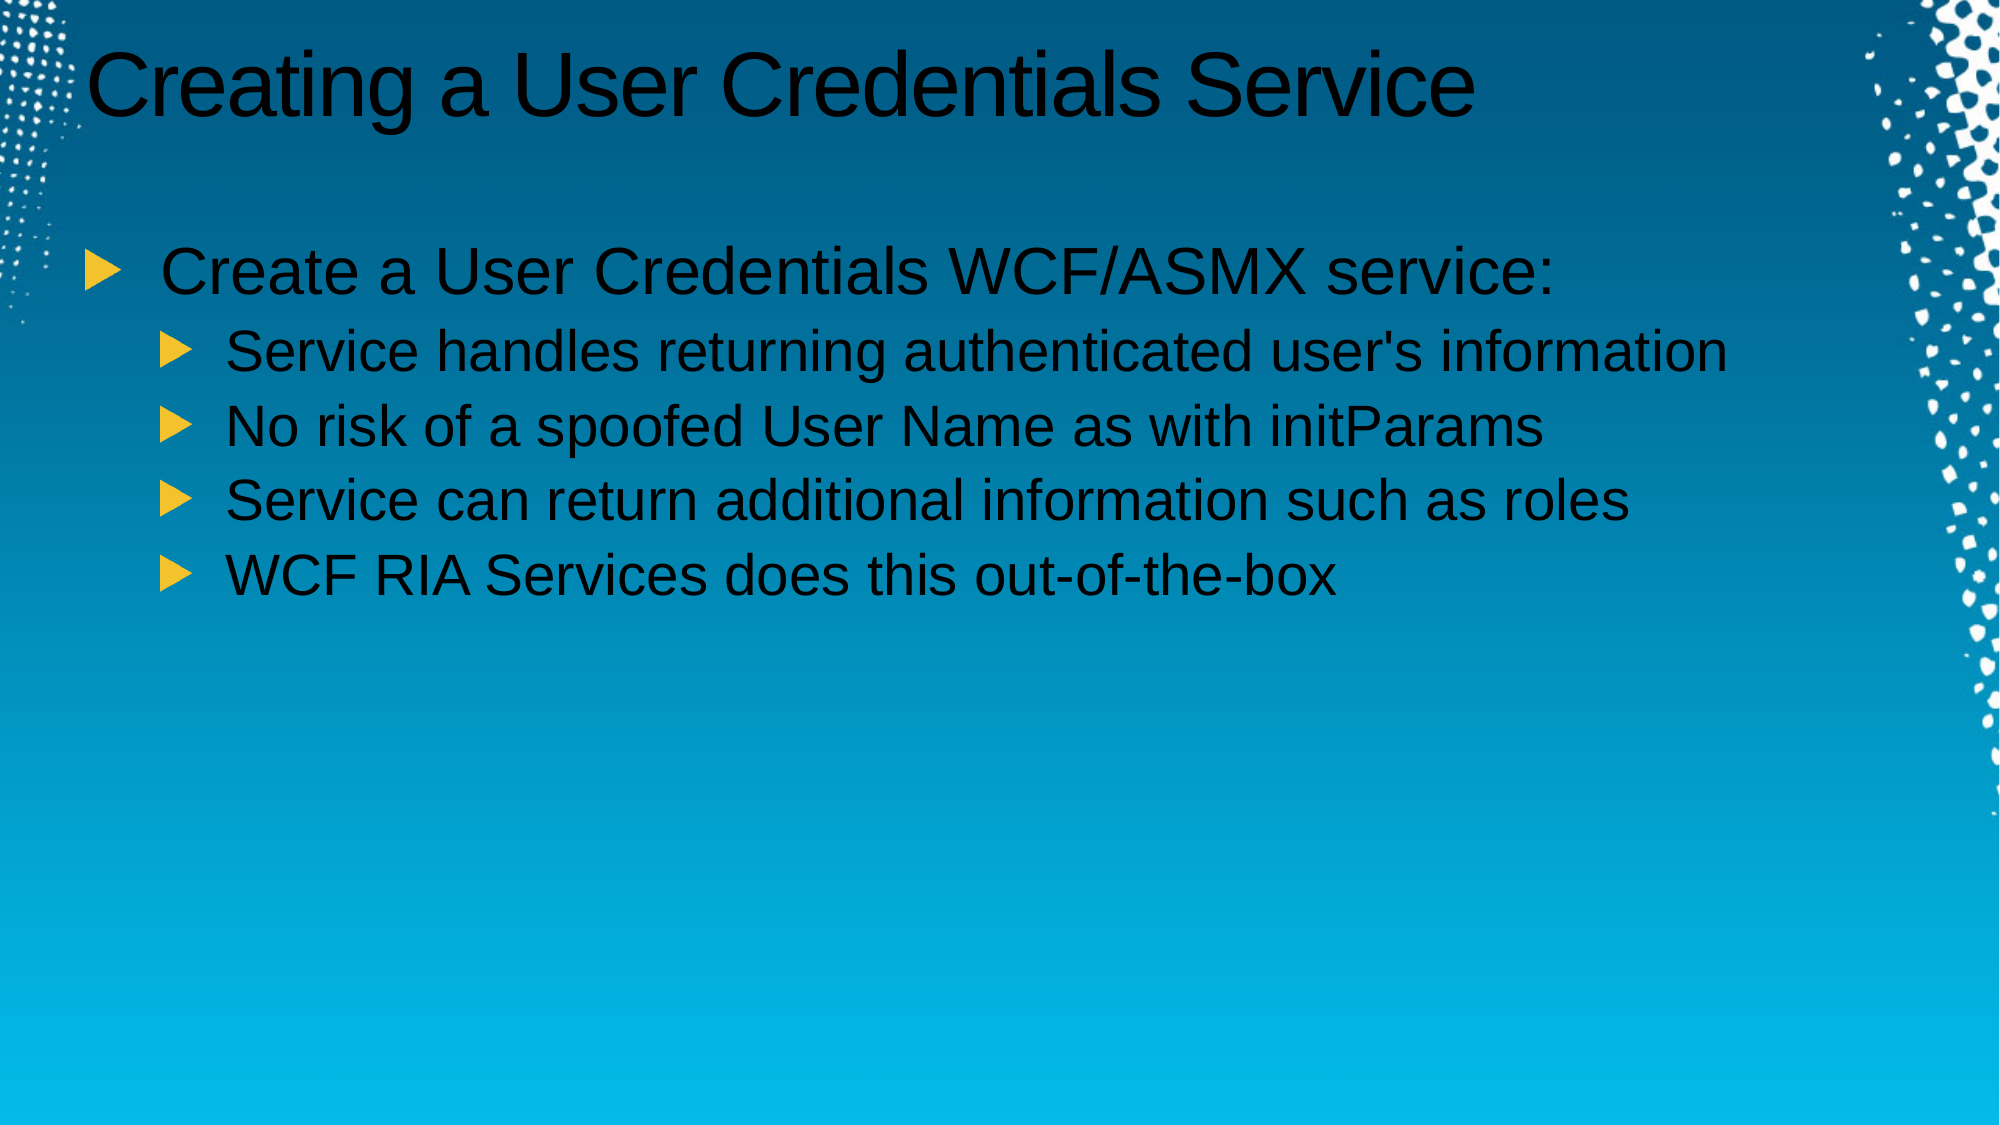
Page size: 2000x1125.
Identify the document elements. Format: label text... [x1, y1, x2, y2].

picture [650, 565, 675, 594]
picture [1938, 122, 1950, 133]
picture [58, 32, 66, 41]
picture [284, 562, 318, 594]
picture [527, 565, 552, 594]
picture [1963, 335, 1972, 344]
picture [1955, 246, 1965, 256]
picture [869, 562, 881, 594]
picture [1920, 257, 1932, 264]
picture [1892, 212, 1902, 216]
picture [24, 72, 32, 79]
picture [1946, 525, 1956, 533]
picture [1919, 367, 1930, 378]
picture [1248, 562, 1253, 594]
picture [1963, 589, 1976, 607]
picture [86, 250, 119, 289]
picture [1926, 344, 1939, 358]
picture [1992, 438, 2000, 448]
picture [254, 562, 276, 594]
picture [47, 0, 57, 10]
picture [793, 565, 818, 594]
picture [1994, 382, 2000, 391]
picture [1969, 625, 1985, 642]
picture [1993, 321, 2000, 339]
picture [1928, 399, 1939, 415]
picture [1011, 565, 1023, 594]
picture [54, 76, 60, 83]
picture [0, 24, 9, 33]
picture [760, 565, 785, 594]
picture [33, 116, 40, 124]
picture [1935, 379, 1948, 391]
picture [161, 556, 190, 590]
picture [13, 41, 25, 49]
picture [1953, 301, 1962, 312]
picture [1925, 87, 1941, 99]
picture [1164, 562, 1168, 594]
picture [1911, 223, 1918, 230]
picture [683, 565, 705, 594]
picture [1280, 565, 1305, 594]
picture [825, 565, 847, 594]
picture [1935, 431, 1946, 449]
picture [489, 562, 519, 594]
picture [1978, 517, 1987, 527]
picture [434, 562, 469, 594]
picture [1922, 200, 1934, 207]
picture [1990, 492, 2000, 505]
picture [1925, 141, 1935, 155]
picture [43, 42, 49, 53]
picture [1991, 747, 2000, 765]
picture [978, 565, 1003, 594]
picture [229, 562, 251, 594]
title Creating a User Credentials Service [85, 37, 1914, 138]
picture [31, 131, 37, 138]
picture [30, 14, 40, 23]
picture [1932, 235, 1943, 241]
picture [1942, 465, 1958, 483]
picture [328, 562, 353, 594]
picture [1963, 535, 1977, 550]
picture [380, 562, 411, 594]
picture [1981, 604, 2000, 620]
picture [16, 22, 23, 34]
picture [1970, 426, 1980, 436]
picture [1948, 413, 1958, 424]
picture [17, 129, 23, 136]
picture [161, 407, 190, 441]
picture [38, 74, 47, 80]
picture [6, 97, 12, 105]
picture [1988, 547, 2000, 561]
picture [1915, 109, 1924, 119]
picture [1973, 368, 1982, 380]
picture [1950, 359, 1960, 366]
picture [932, 565, 954, 594]
picture [1914, 308, 1929, 326]
picture [1991, 637, 2000, 652]
picture [1079, 565, 1104, 594]
picture [621, 565, 643, 594]
picture [1979, 657, 1995, 676]
picture [161, 332, 190, 366]
picture [1935, 177, 1945, 189]
picture [1972, 312, 1985, 322]
picture [1929, 27, 1945, 45]
picture [29, 27, 38, 38]
picture [10, 69, 17, 78]
picture [1312, 565, 1334, 594]
picture [1175, 565, 1186, 594]
picture [1041, 562, 1053, 594]
picture [42, 31, 53, 39]
picture [1256, 565, 1272, 594]
picture [1982, 714, 1993, 729]
picture [1941, 324, 1952, 332]
picture [1958, 445, 1968, 460]
picture [1898, 188, 1912, 198]
picture [1914, 164, 1923, 177]
picture [1952, 502, 1967, 516]
picture [1995, 582, 2000, 595]
picture [33, 0, 42, 10]
picture [9, 84, 15, 91]
picture [1968, 481, 1978, 492]
picture [33, 88, 42, 97]
picture [1988, 691, 2000, 709]
picture [577, 565, 602, 594]
picture [1960, 392, 1970, 403]
picture [28, 42, 36, 53]
picture [1942, 269, 1953, 276]
picture [0, 155, 5, 163]
picture [1963, 278, 1976, 291]
picture [1921, 0, 1934, 8]
picture [1195, 565, 1220, 594]
picture [1946, 155, 1961, 167]
picture [747, 562, 751, 594]
picture [1980, 460, 1987, 469]
picture [26, 57, 34, 68]
picture [728, 565, 742, 594]
picture [1972, 570, 1986, 583]
picture [1145, 562, 1157, 594]
list Create a User Credentials WCF/ASMX service: Service handles returning authenticated user's information No risk of a spoofed User Name as with initParams Service can return additional information such as roles WCF RIA Services does this out-of-the-box [85, 237, 1914, 562]
picture [1930, 291, 1941, 297]
picture [1983, 404, 1992, 414]
picture [56, 47, 64, 55]
picture [0, 40, 9, 45]
picture [1889, 152, 1901, 166]
picture [899, 565, 910, 594]
picture [18, 13, 26, 19]
picture [41, 59, 48, 67]
picture [1029, 565, 1033, 594]
picture [34, 101, 43, 111]
picture [45, 16, 55, 24]
picture [3, 10, 11, 18]
picture [1914, 274, 1920, 291]
picture [1955, 557, 1965, 573]
picture [560, 565, 564, 594]
picture [1935, 0, 2000, 306]
picture [1109, 562, 1122, 594]
picture [1945, 213, 1955, 220]
picture [55, 62, 62, 69]
picture [16, 143, 21, 151]
picture [1974, 683, 1985, 694]
picture [161, 481, 190, 515]
picture [1957, 187, 1971, 200]
picture [888, 562, 892, 594]
picture [11, 55, 21, 64]
picture [1984, 349, 1992, 357]
picture [18, 0, 29, 6]
